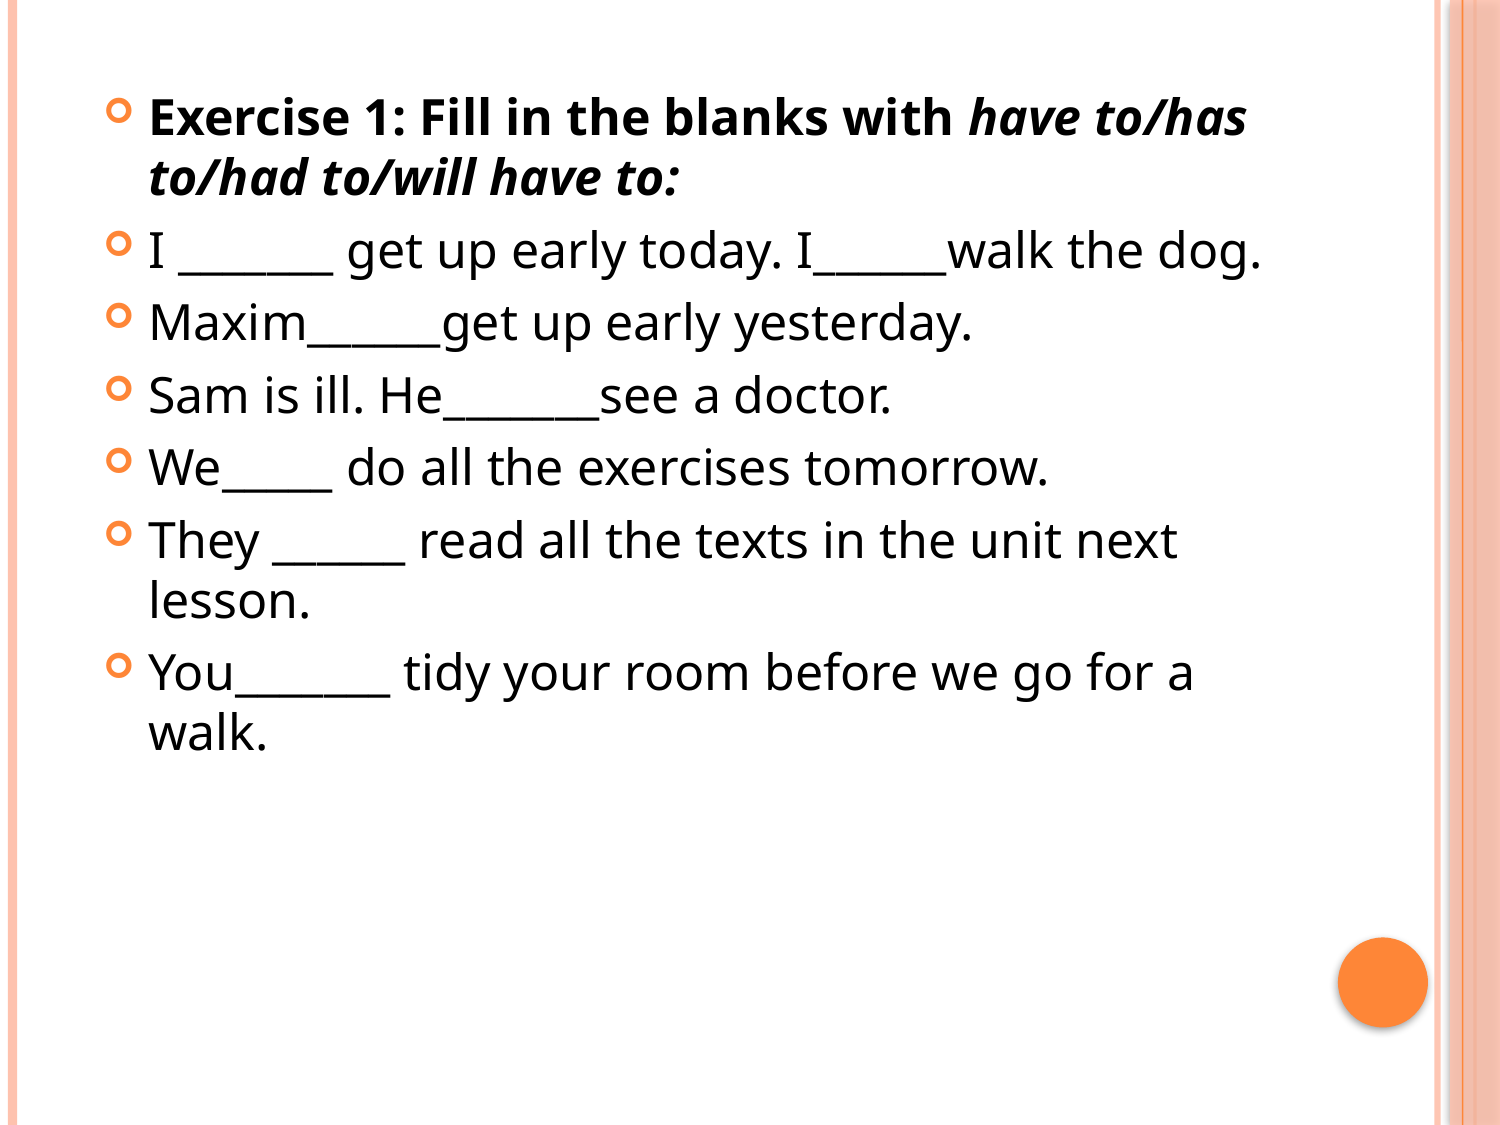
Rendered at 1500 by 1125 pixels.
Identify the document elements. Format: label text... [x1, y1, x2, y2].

list Exercise 1: Fill in the blanks with have to/has to/had to/will have to: I _______ get up early today. I______walk the dog. Maxim______get up early yesterday. Sam is ill. He_______see a doctor. We_____ do all the exercises tomorrow. They ______ read all the texts in the unit next lesson. You_______ tidy your room before we go for a walk. [88, 78, 1314, 976]
